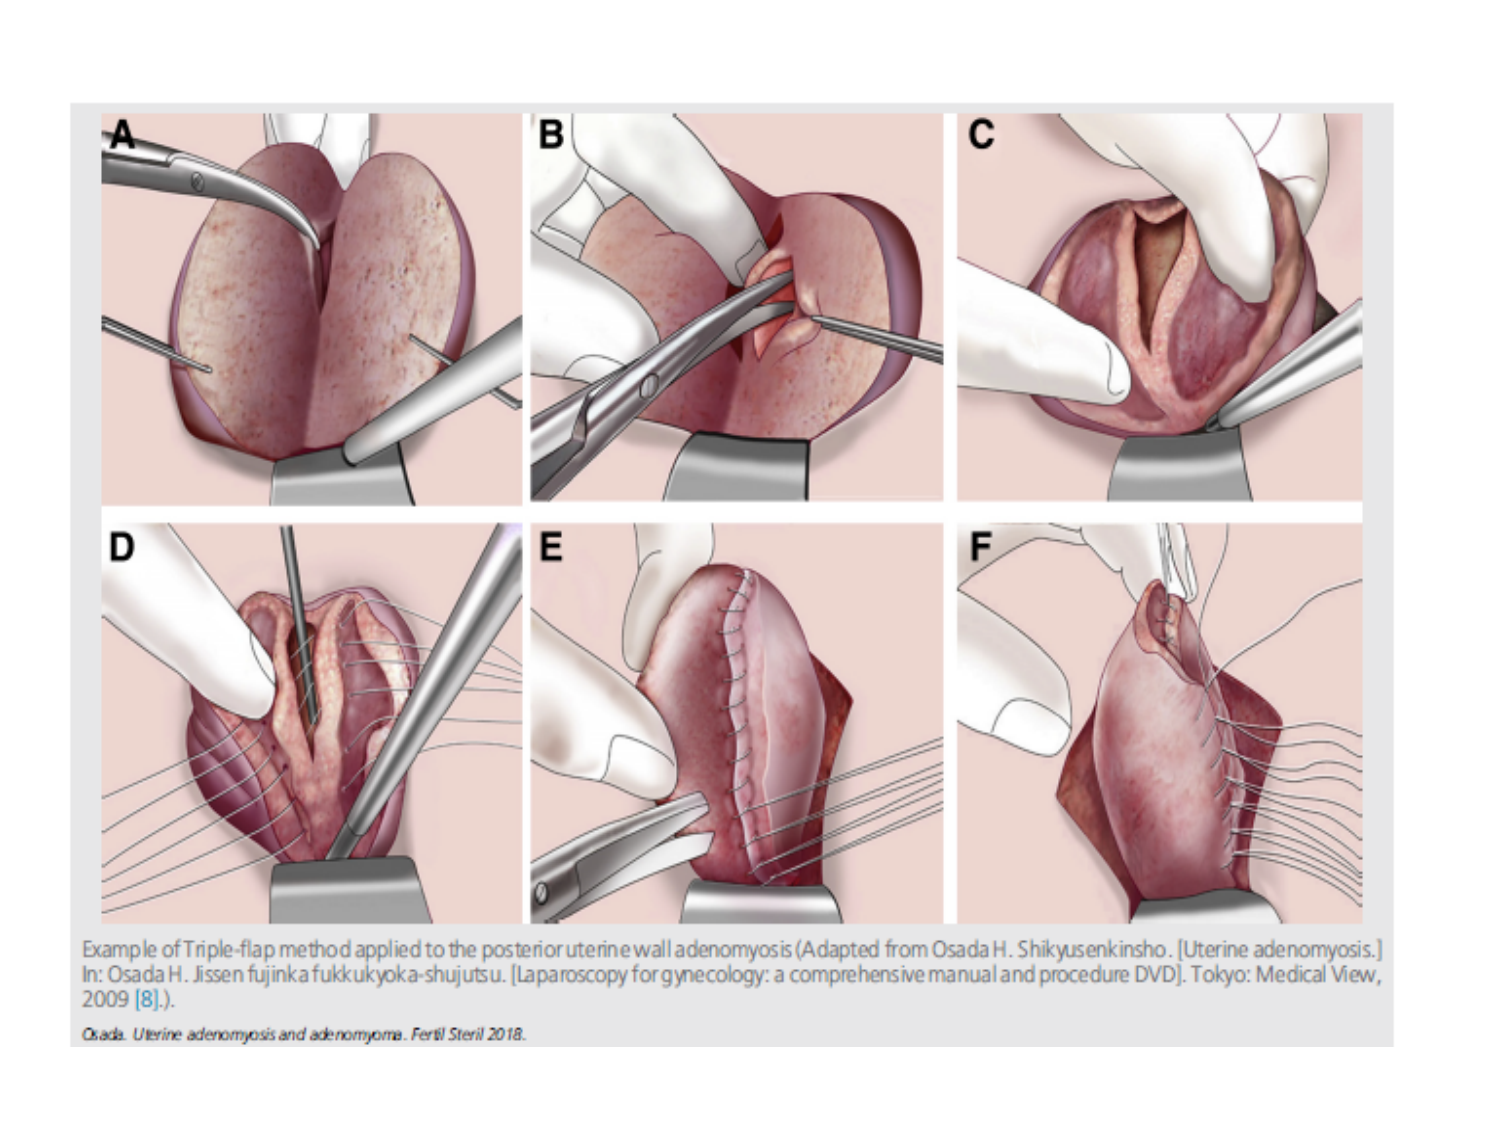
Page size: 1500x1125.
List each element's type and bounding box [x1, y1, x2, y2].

picture [63, 89, 1402, 1047]
